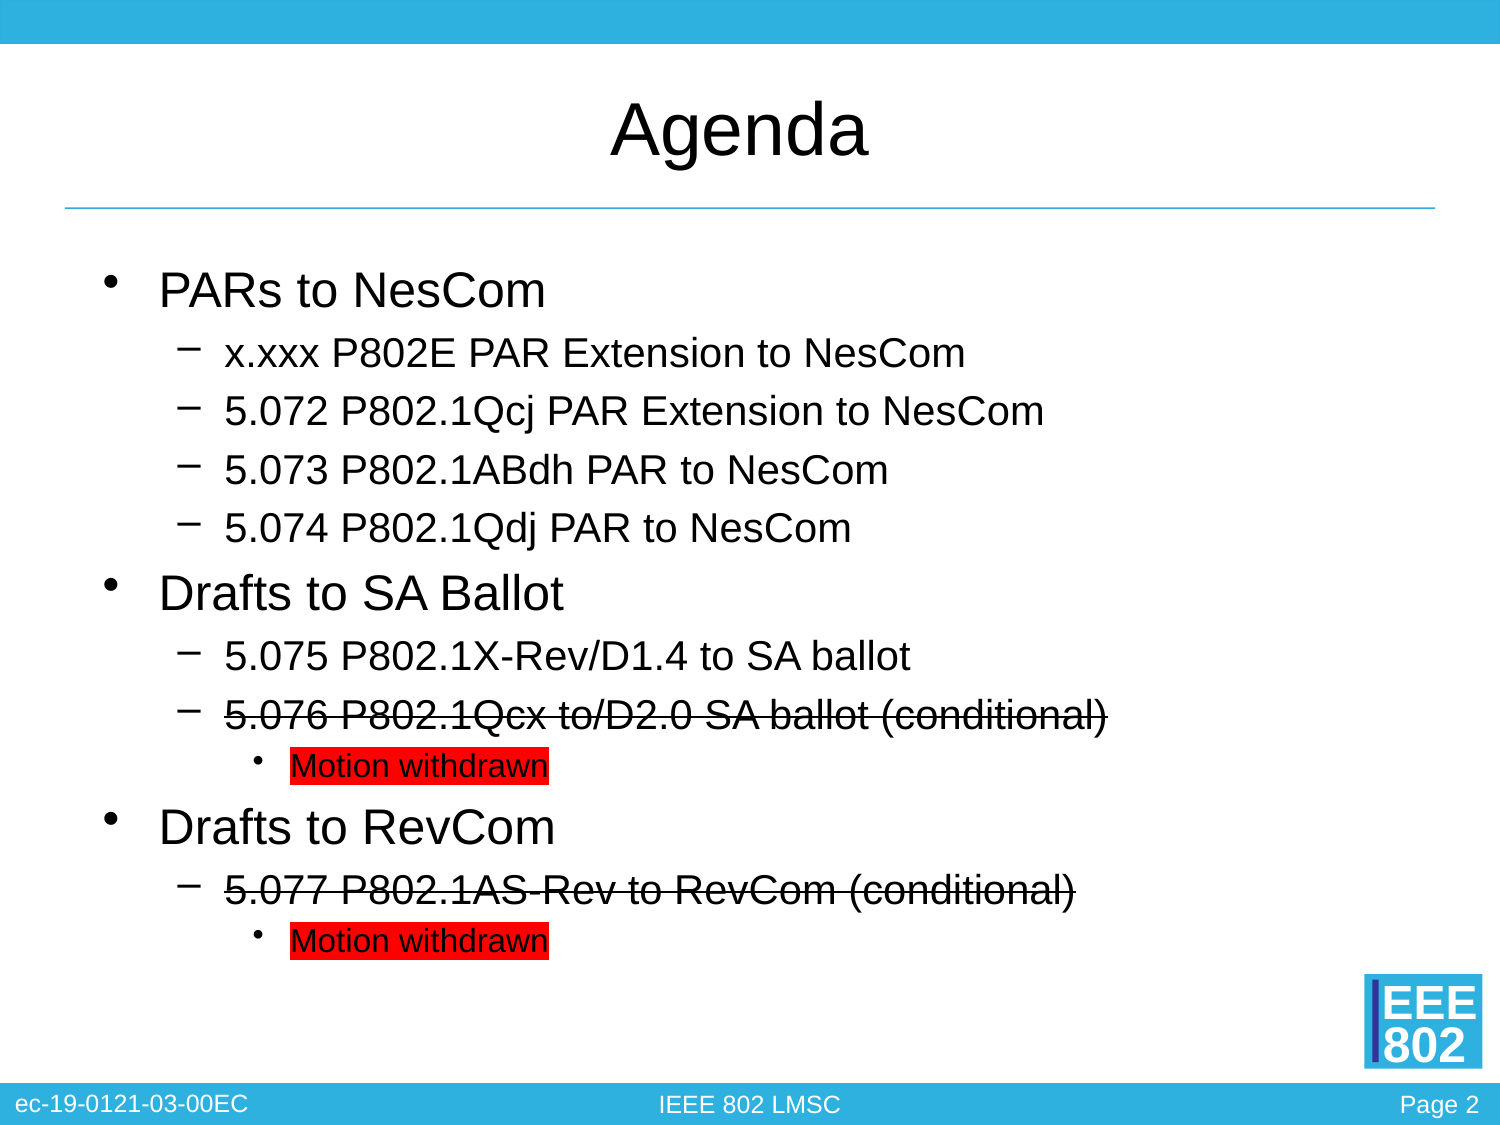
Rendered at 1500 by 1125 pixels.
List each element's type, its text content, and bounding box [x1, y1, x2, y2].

list PARs to NesCom x.xxx P802E PAR Extension to NesCom 5.072 P802.1Qcj PAR Extension to NesCom 5.073 P802.1ABdh PAR to NesCom 5.074 P802.1Qdj PAR to NesCom Drafts to SA Ballot 5.075 P802.1X-Rev/D1.4 to SA ballot 5.076 P802.1Qcx to/D2.0 SA ballot (conditional) Motion withdrawn Drafts to RevCom 5.077 P802.1AS-Rev to RevCom (conditional) Motion withdrawn [87, 249, 1447, 1000]
title Agenda [112, 31, 1388, 219]
